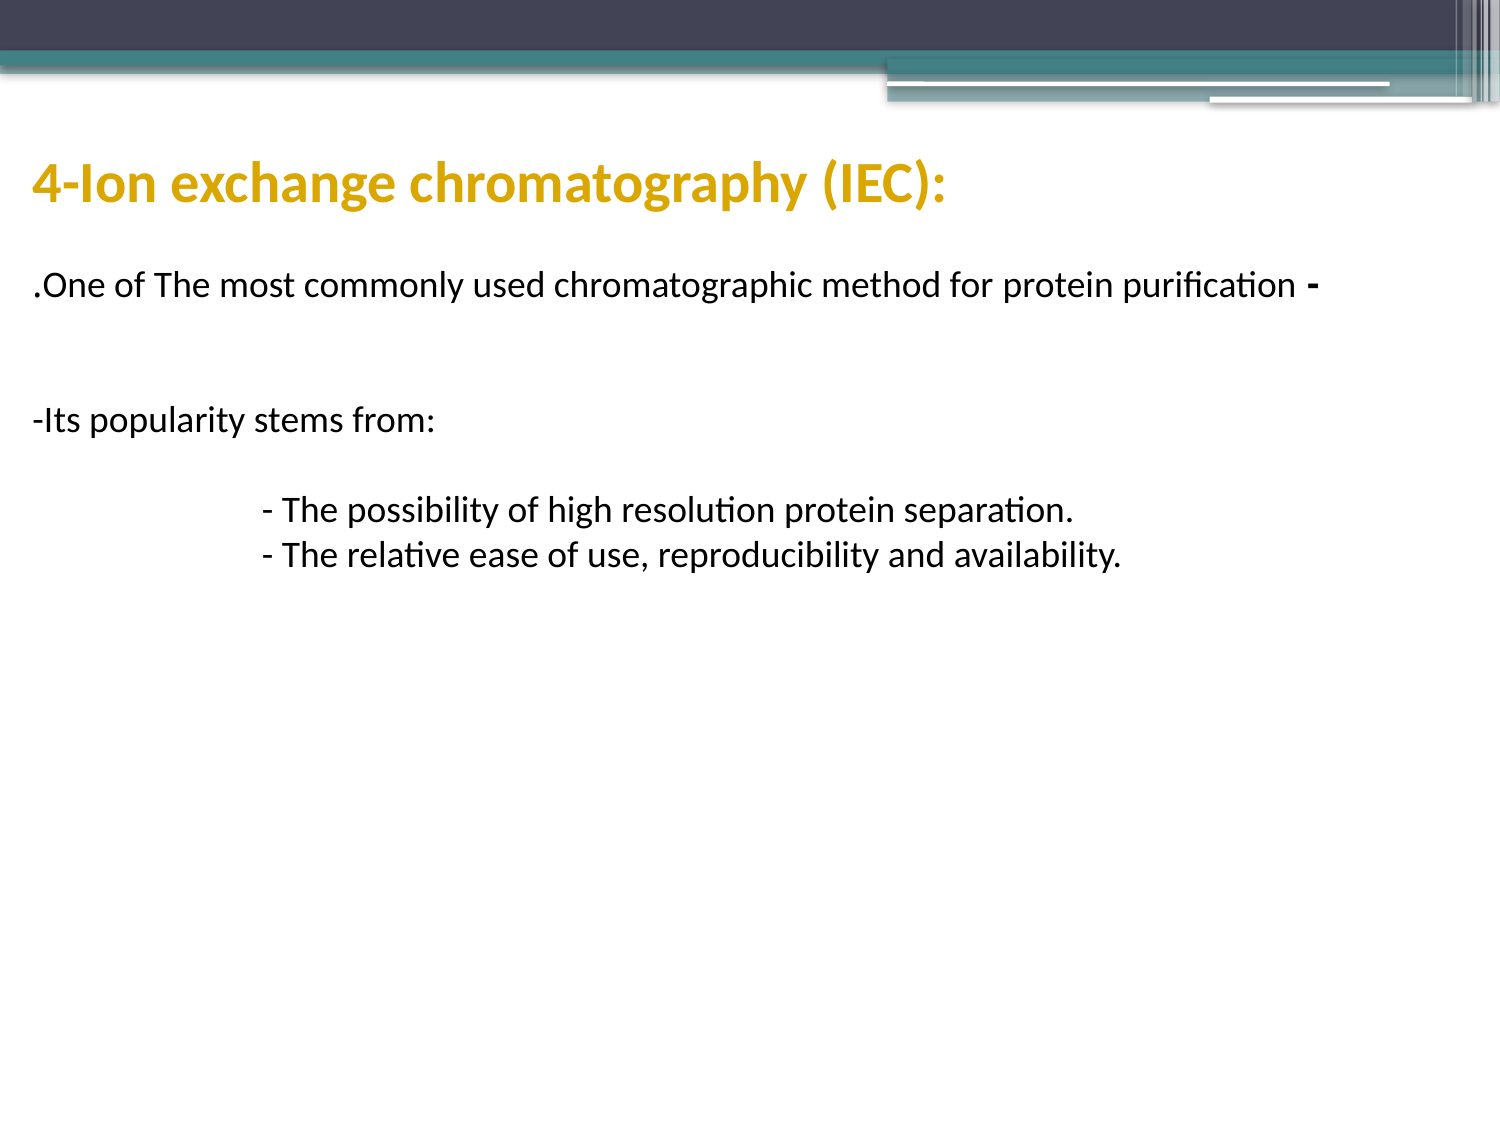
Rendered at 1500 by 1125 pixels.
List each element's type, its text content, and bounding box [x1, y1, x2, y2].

text_box 4-Ion exchange chromatography (IEC): - One of The most commonly used chromatographic method for protein purification. -Its popularity stems from: - The possibility of high resolution protein separation. - The relative ease of use, reproducibility and availability. [17, 137, 1447, 672]
